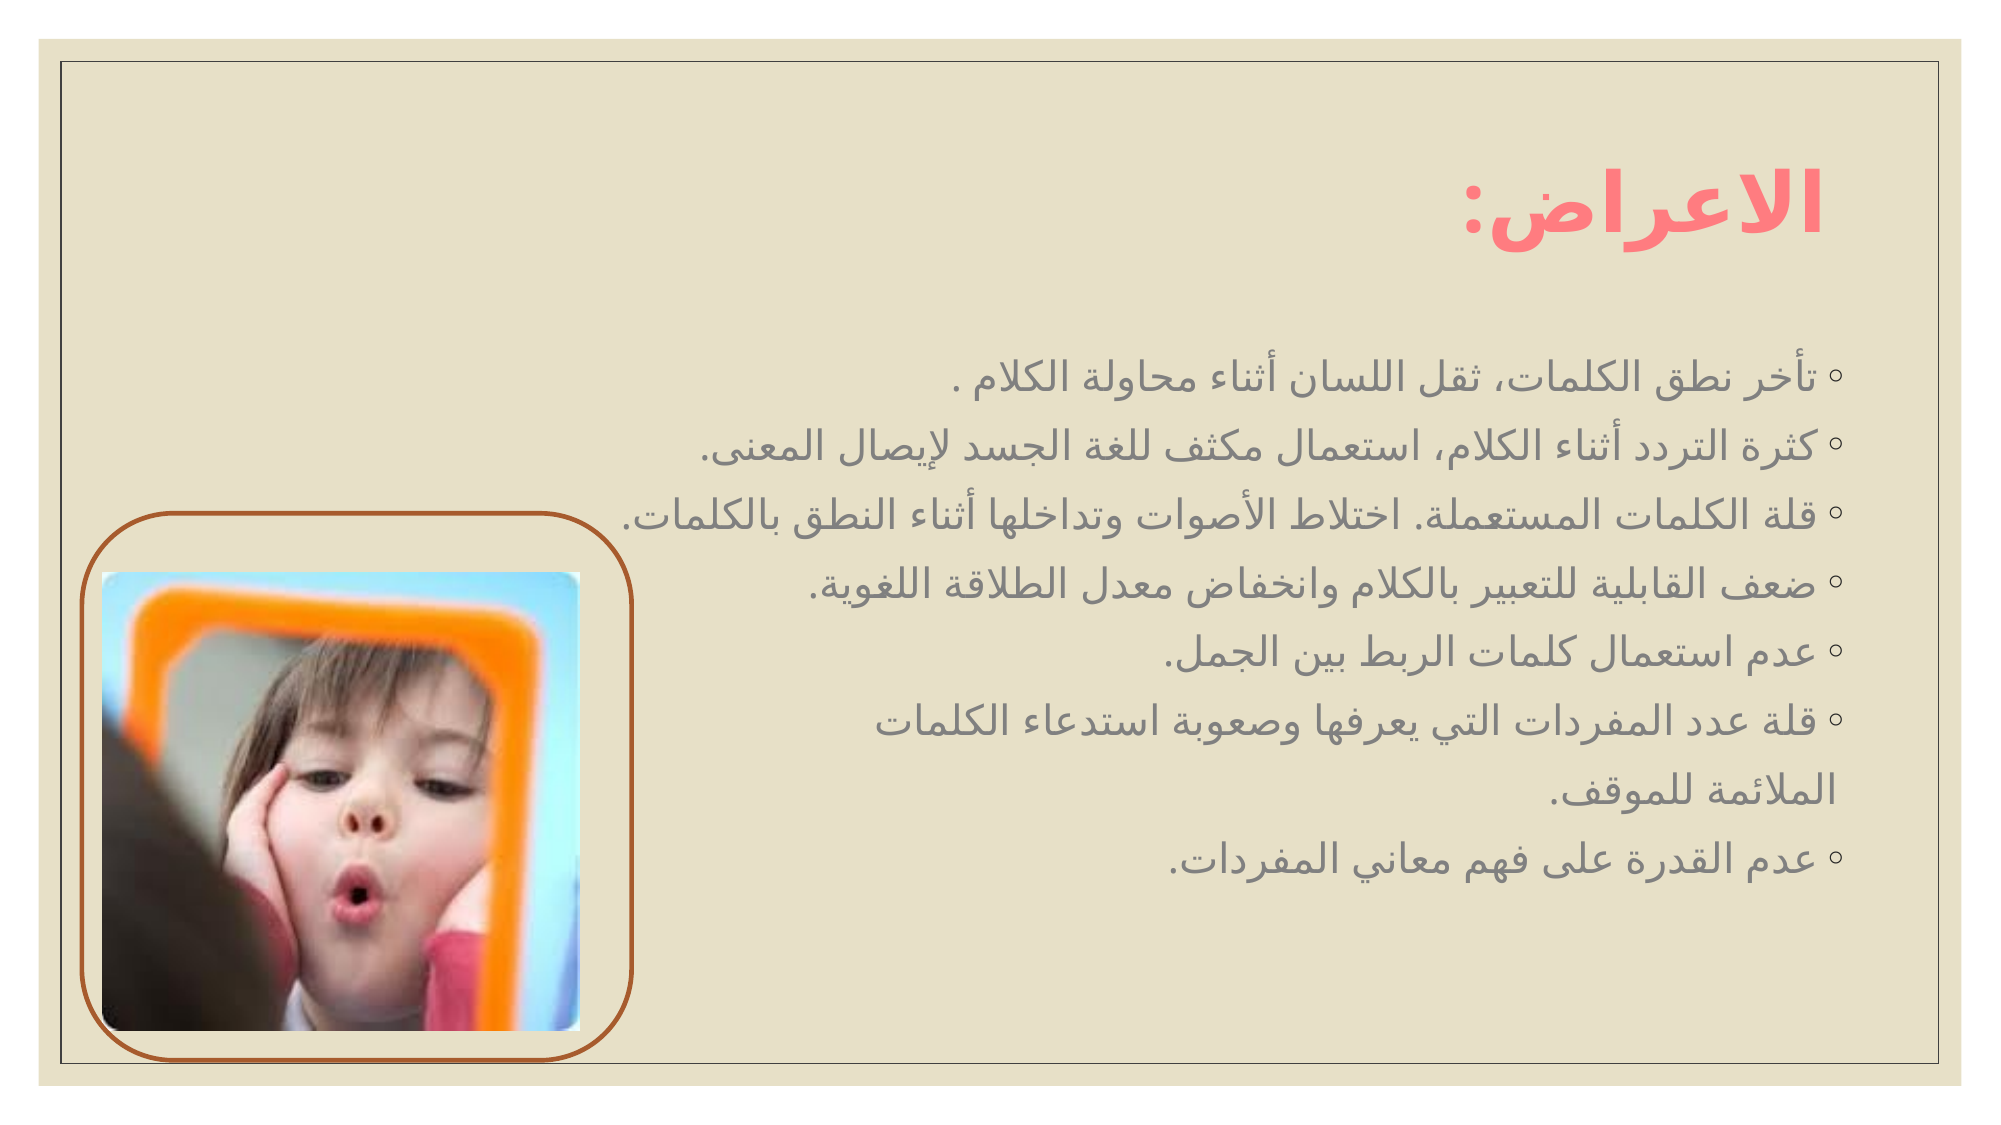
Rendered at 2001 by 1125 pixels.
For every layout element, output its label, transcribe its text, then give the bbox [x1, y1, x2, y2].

text_box [80, 512, 633, 1062]
list تأخر نطق الكلمات، ثقل اللسان أثناء محاولة الكلام . كثرة التردد أثناء الكلام، استعمال مكثف للغة الجسد لإيصال المعنى. قلة الكلمات المستعملة. اختلاط الأصوات وتداخلها أثناء النطق بالكلمات. ضعف القابلية للتعبير بالكلام وانخفاض معدل الطلاقة اللغوية. عدم استعمال كلمات الربط بين الجمل. قلة عدد المفردات التي يعرفها وصعوبة استدعاء الكلمات الملائمة للموقف. عدم القدرة على فهم معاني المفردات. [602, 342, 1864, 1031]
picture [102, 572, 580, 1031]
title الاعراض: [213, 19, 1864, 284]
